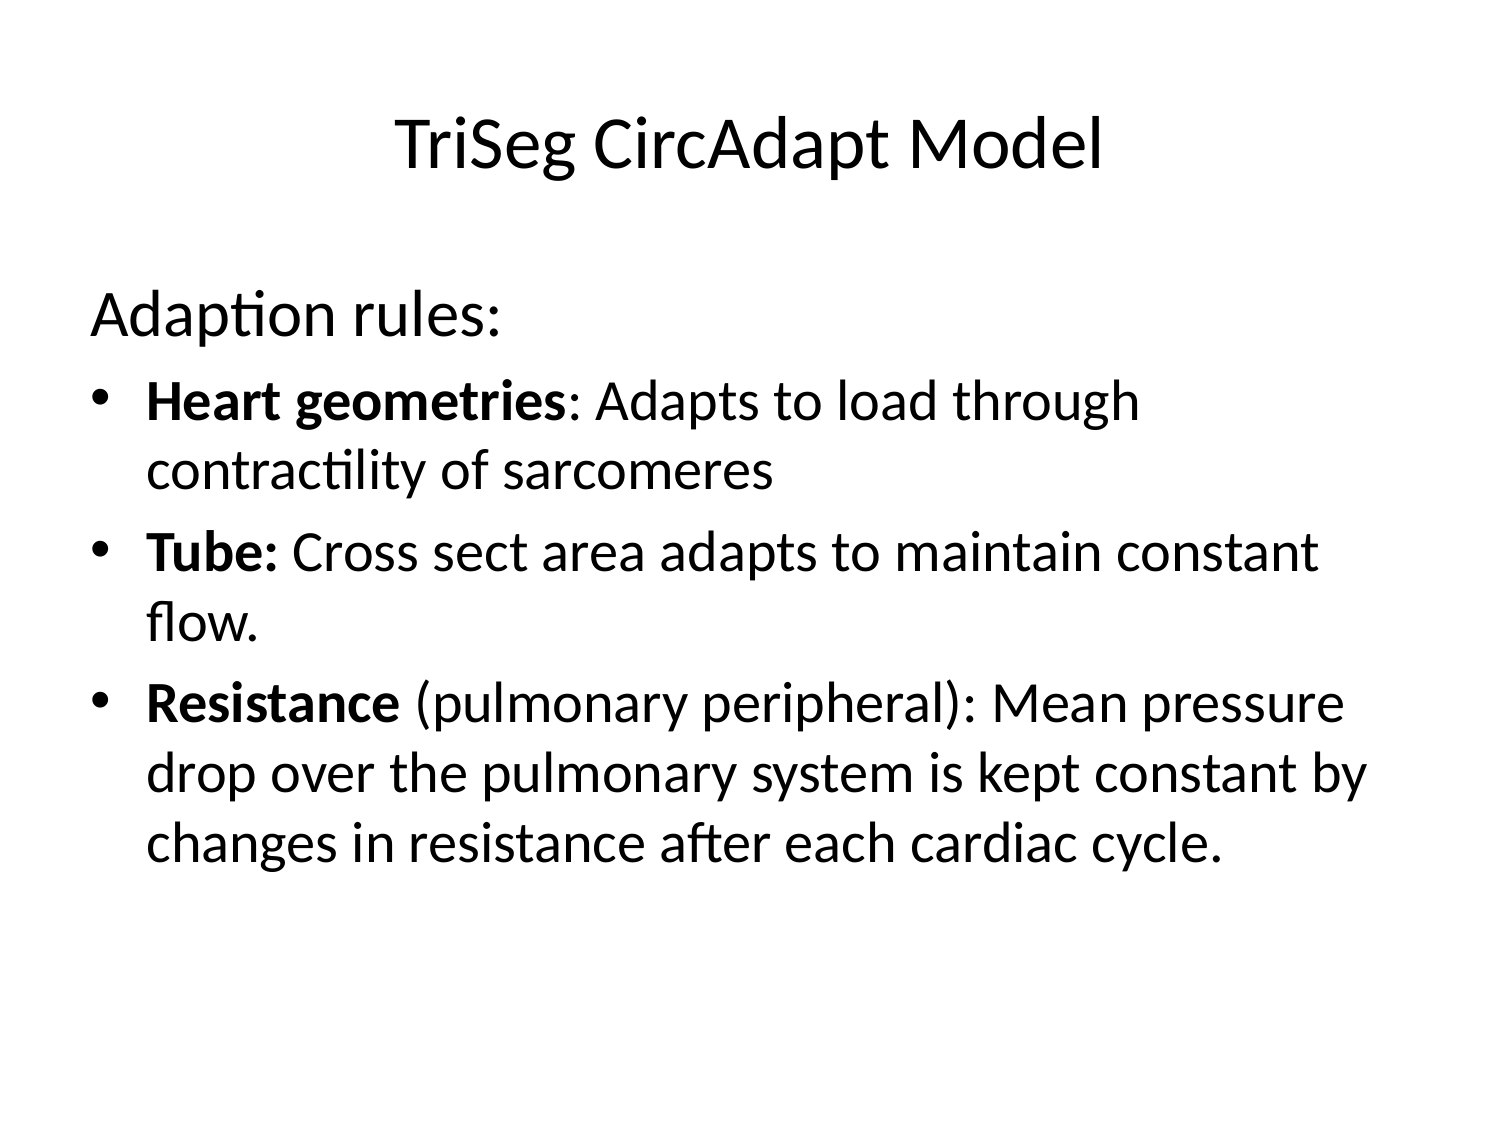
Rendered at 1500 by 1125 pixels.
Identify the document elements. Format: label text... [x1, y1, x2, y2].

list Adaption rules: Heart geometries: Adapts to load through contractility of sarcomeres Tube: Cross sect area adapts to maintain constant flow. Resistance (pulmonary peripheral): Mean pressure drop over the pulmonary system is kept constant by changes in resistance after each cardiac cycle. [75, 262, 1425, 1005]
title TriSeg CircAdapt Model [75, 45, 1425, 233]
